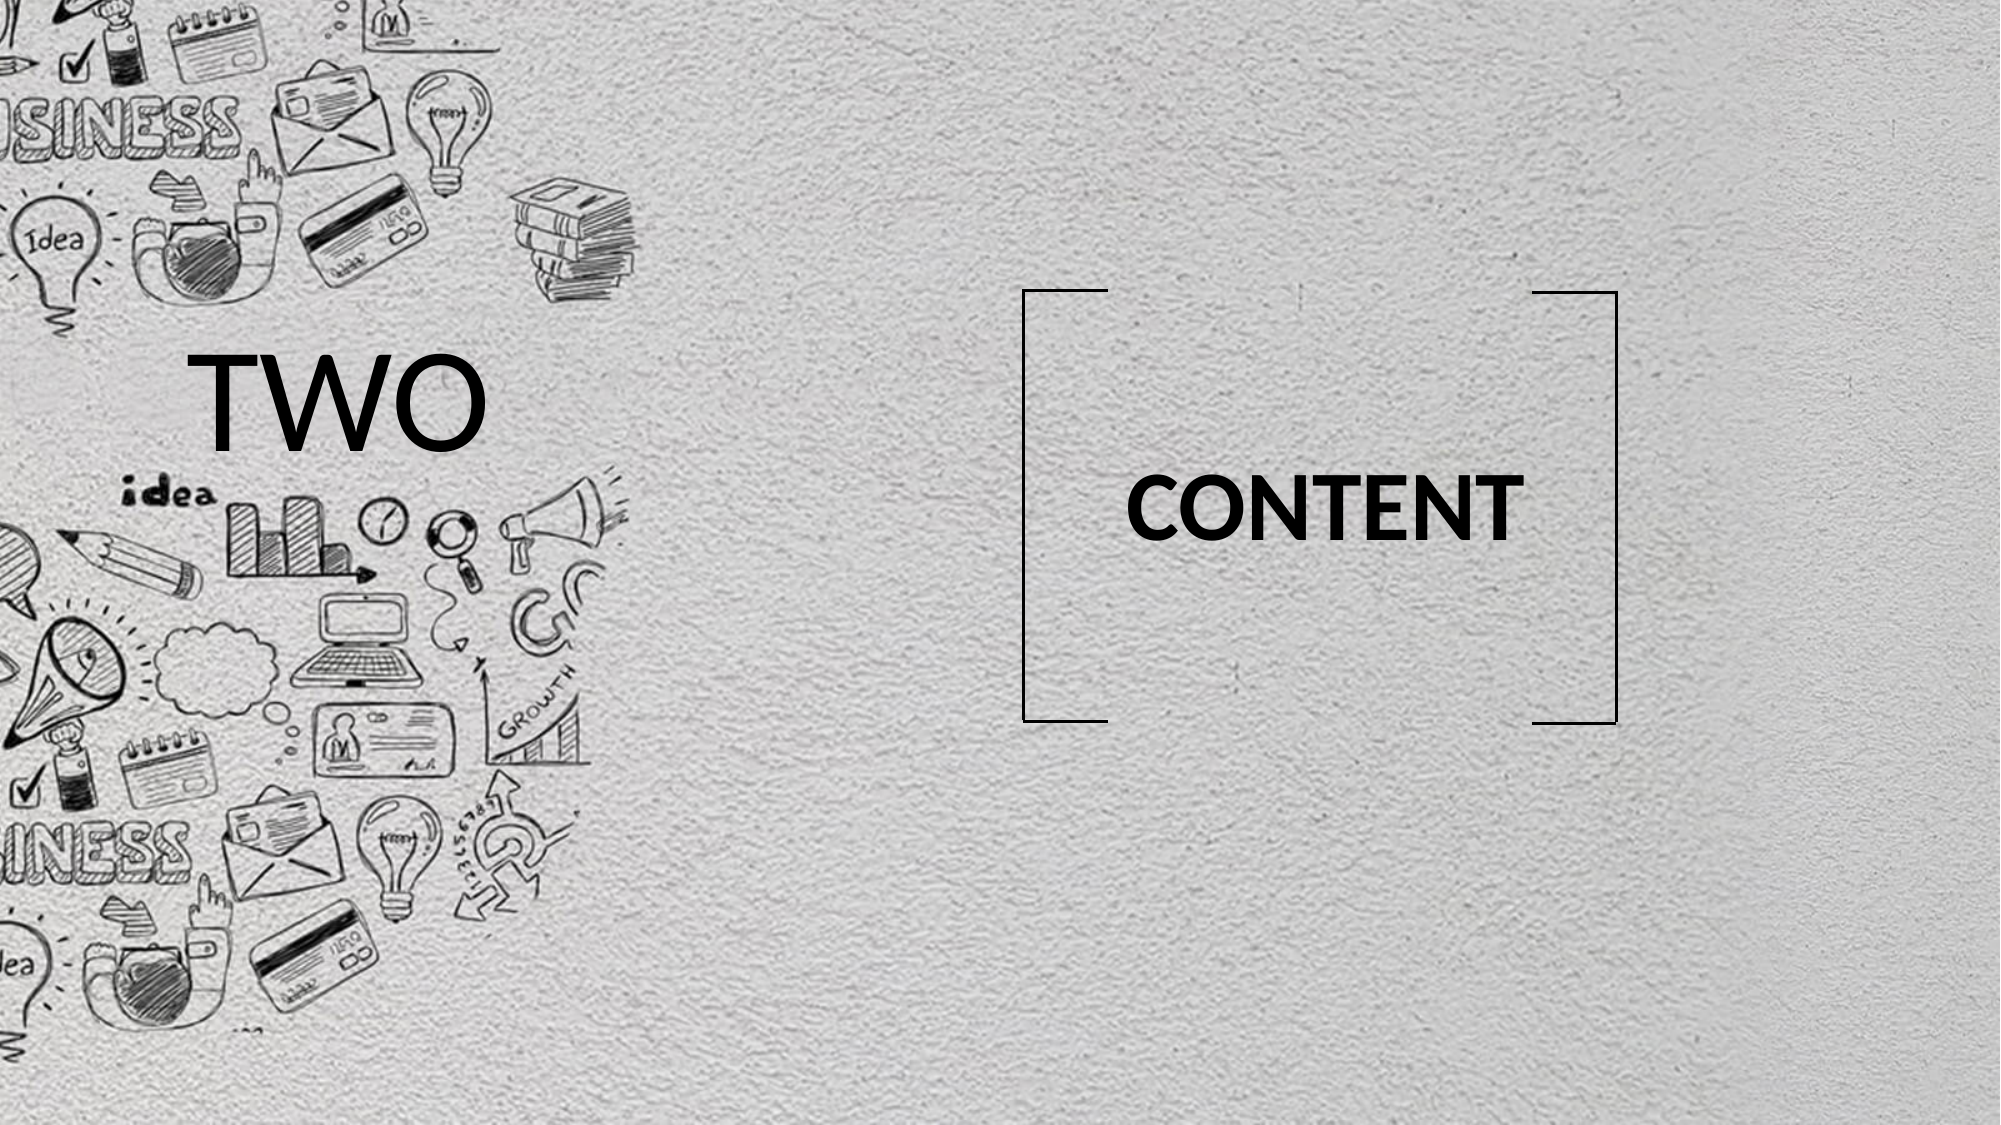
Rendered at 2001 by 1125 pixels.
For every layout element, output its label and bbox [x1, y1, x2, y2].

text_box [1023, 289, 1108, 722]
picture [0, 0, 2000, 1125]
text_box [1531, 290, 1617, 724]
